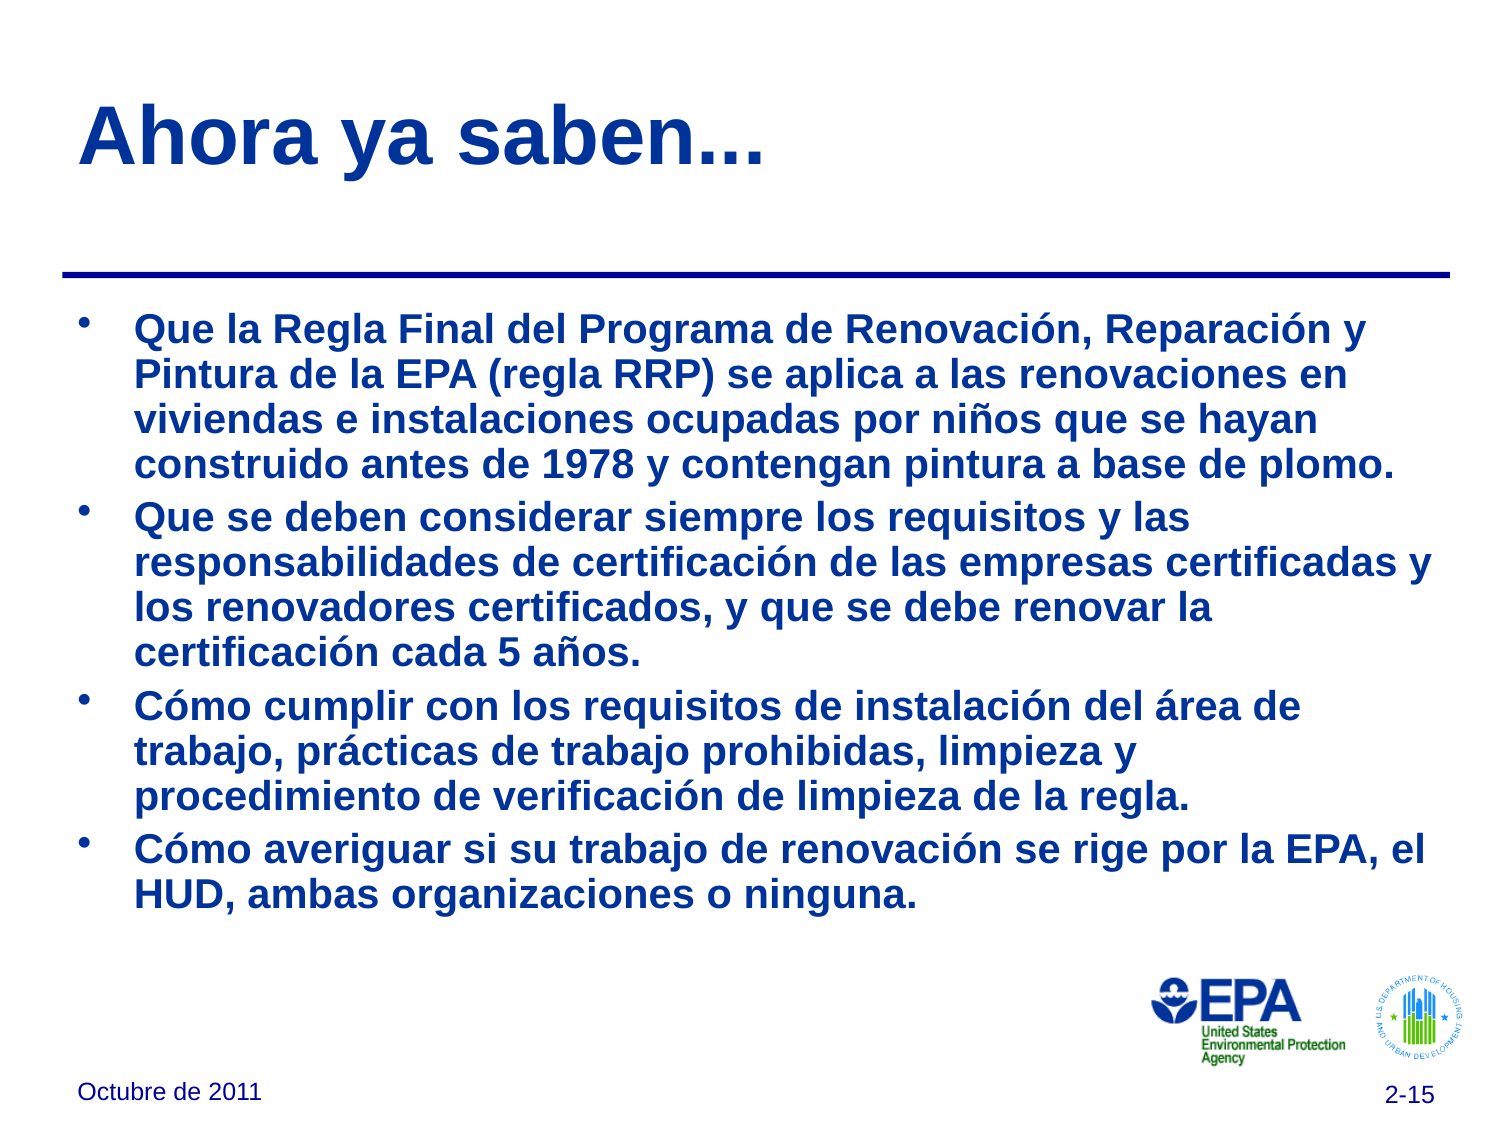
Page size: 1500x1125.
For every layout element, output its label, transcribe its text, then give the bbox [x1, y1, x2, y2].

slide_number Octubre de 2011 [62, 1049, 376, 1113]
picture [1149, 1038, 1350, 1049]
slide_number 2-15 [1137, 1049, 1451, 1113]
title Ahora ya saben... [62, 24, 1451, 238]
picture [1374, 974, 1463, 1060]
list Que la Regla Final del Programa de Renovación, Reparación y Pintura de la EPA (regla RRP) se aplica a las renovaciones en viviendas e instalaciones ocupadas por niños que se hayan construido antes de 1978 y contengan pintura a base de plomo. Que se deben considerar siempre los requisitos y las responsabilidades de certificación de las empresas certificadas y los renovadores certificados, y que se debe renovar la certificación cada 5 años. Cómo cumplir con los requisitos de instalación del área de trabajo, prácticas de trabajo prohibidas, limpieza y procedimiento de verificación de limpieza de la regla. Cómo averiguar si su trabajo de renovación se rige por la EPA, el HUD, ambas organizaciones o ninguna. [62, 299, 1451, 1038]
